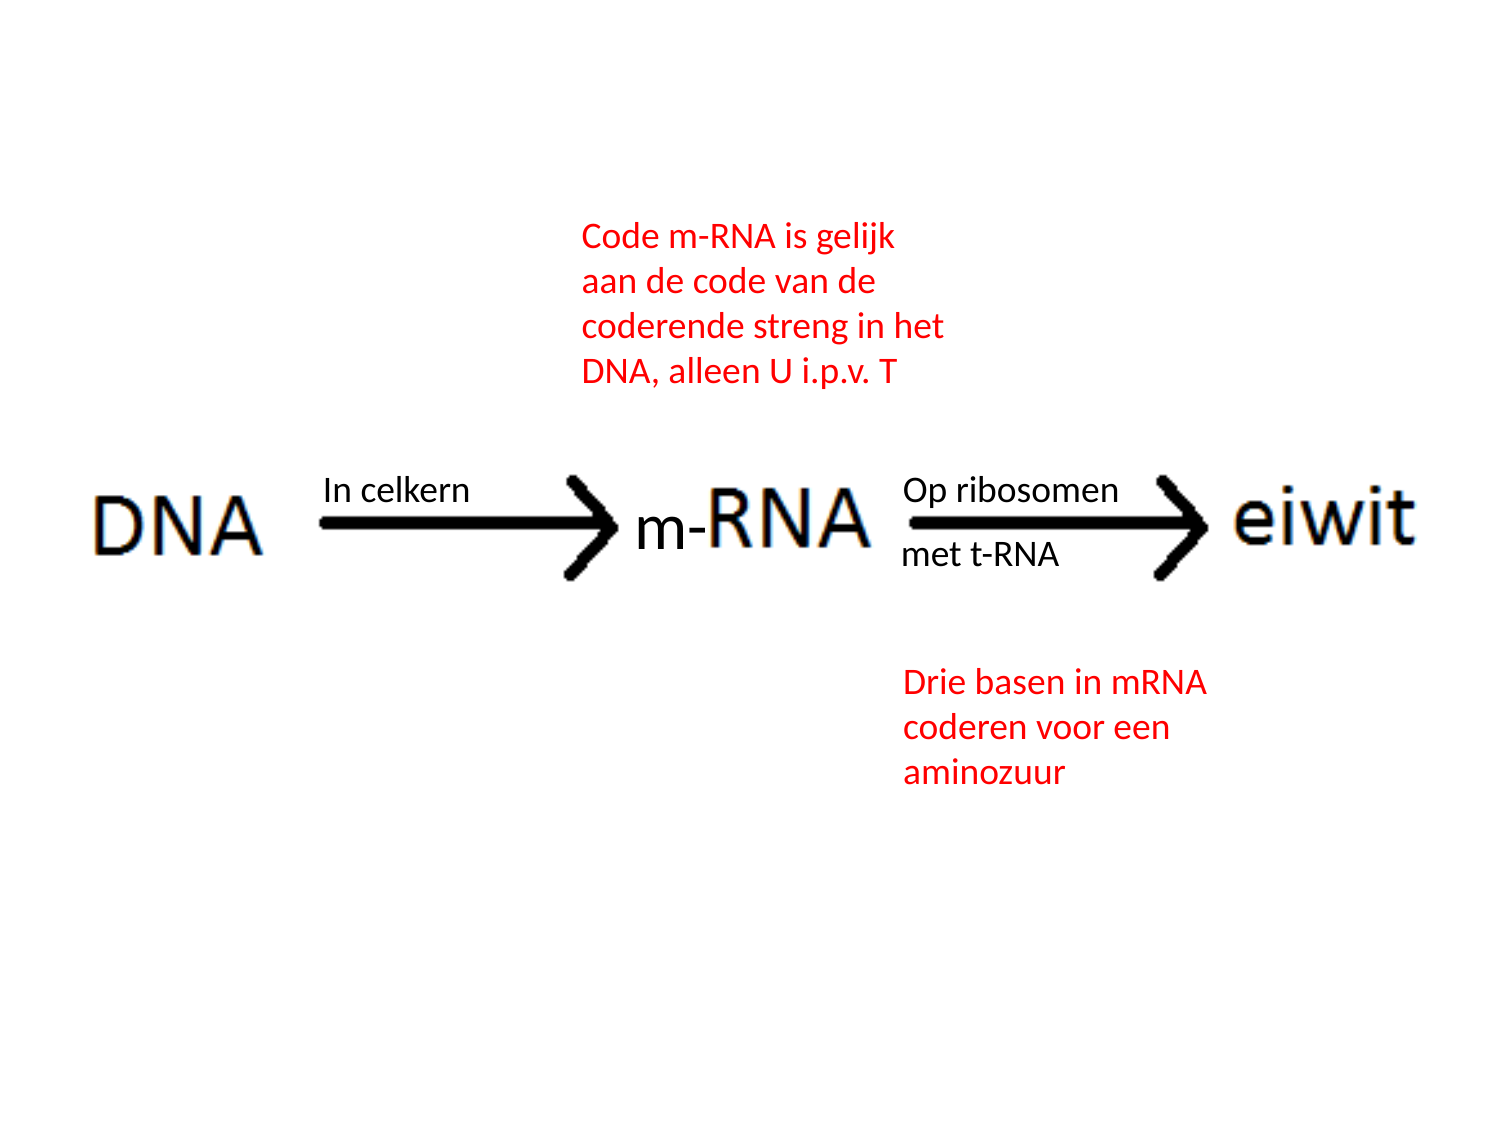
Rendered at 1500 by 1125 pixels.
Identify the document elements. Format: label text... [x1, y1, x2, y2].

text_box Drie basen in mRNA coderen voor een aminozuur [888, 674, 1228, 800]
text_box Code m-RNA is gelijk aan de code van de coderende streng in het DNA, alleen U i.p.v. T [566, 203, 966, 399]
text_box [84, 438, 1474, 674]
